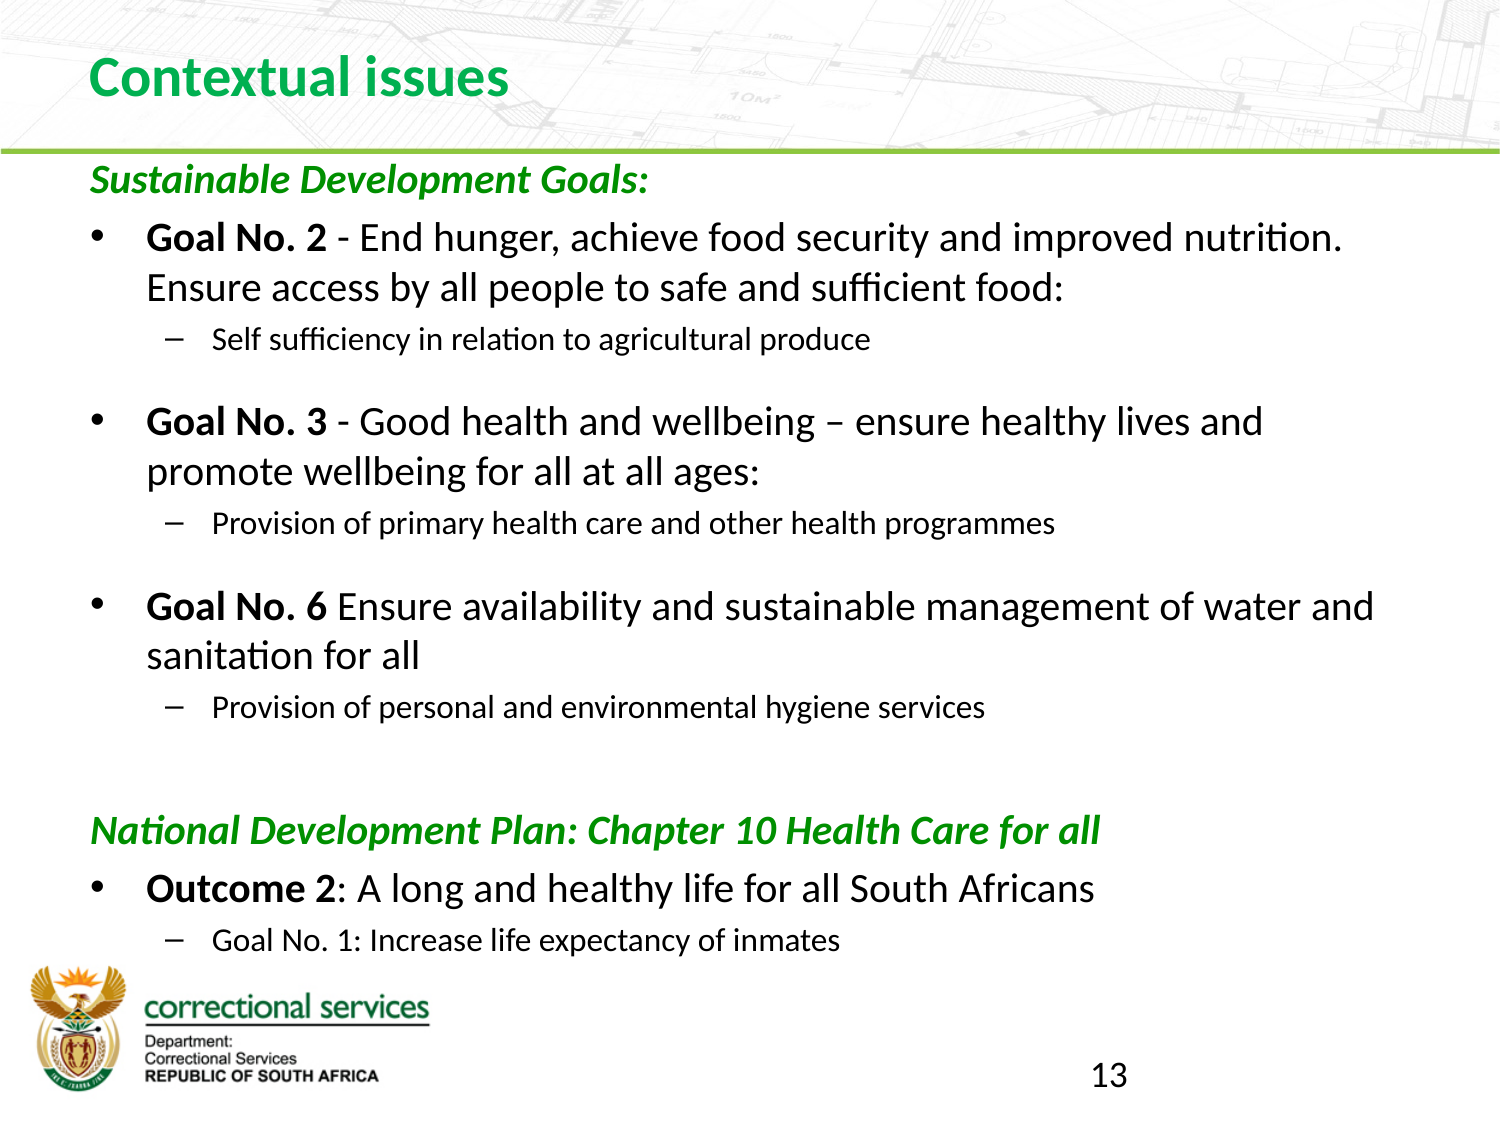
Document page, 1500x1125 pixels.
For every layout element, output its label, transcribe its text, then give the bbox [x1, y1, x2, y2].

picture [0, 936, 481, 1125]
slide_number 13 [1074, 1042, 1425, 1103]
list Sustainable Development Goals: Goal No. 2 - End hunger, achieve food security and improved nutrition. Ensure access by all people to safe and sufficient food: Self sufficiency in relation to agricultural produce Goal No. 3 - Good health and wellbeing – ensure healthy lives and promote wellbeing for all at all ages: Provision of primary health care and other health programmes Goal No. 6 Ensure availability and sustainable management of water and sanitation for all Provision of personal and environmental hygiene services National Development Plan: Chapter 10 Health Care for all Outcome 2: A long and healthy life for all South Africans Goal No. 1: Increase life expectancy of inmates [75, 144, 1425, 970]
picture [0, 0, 1500, 154]
text_box Contextual issues [74, 30, 1425, 116]
